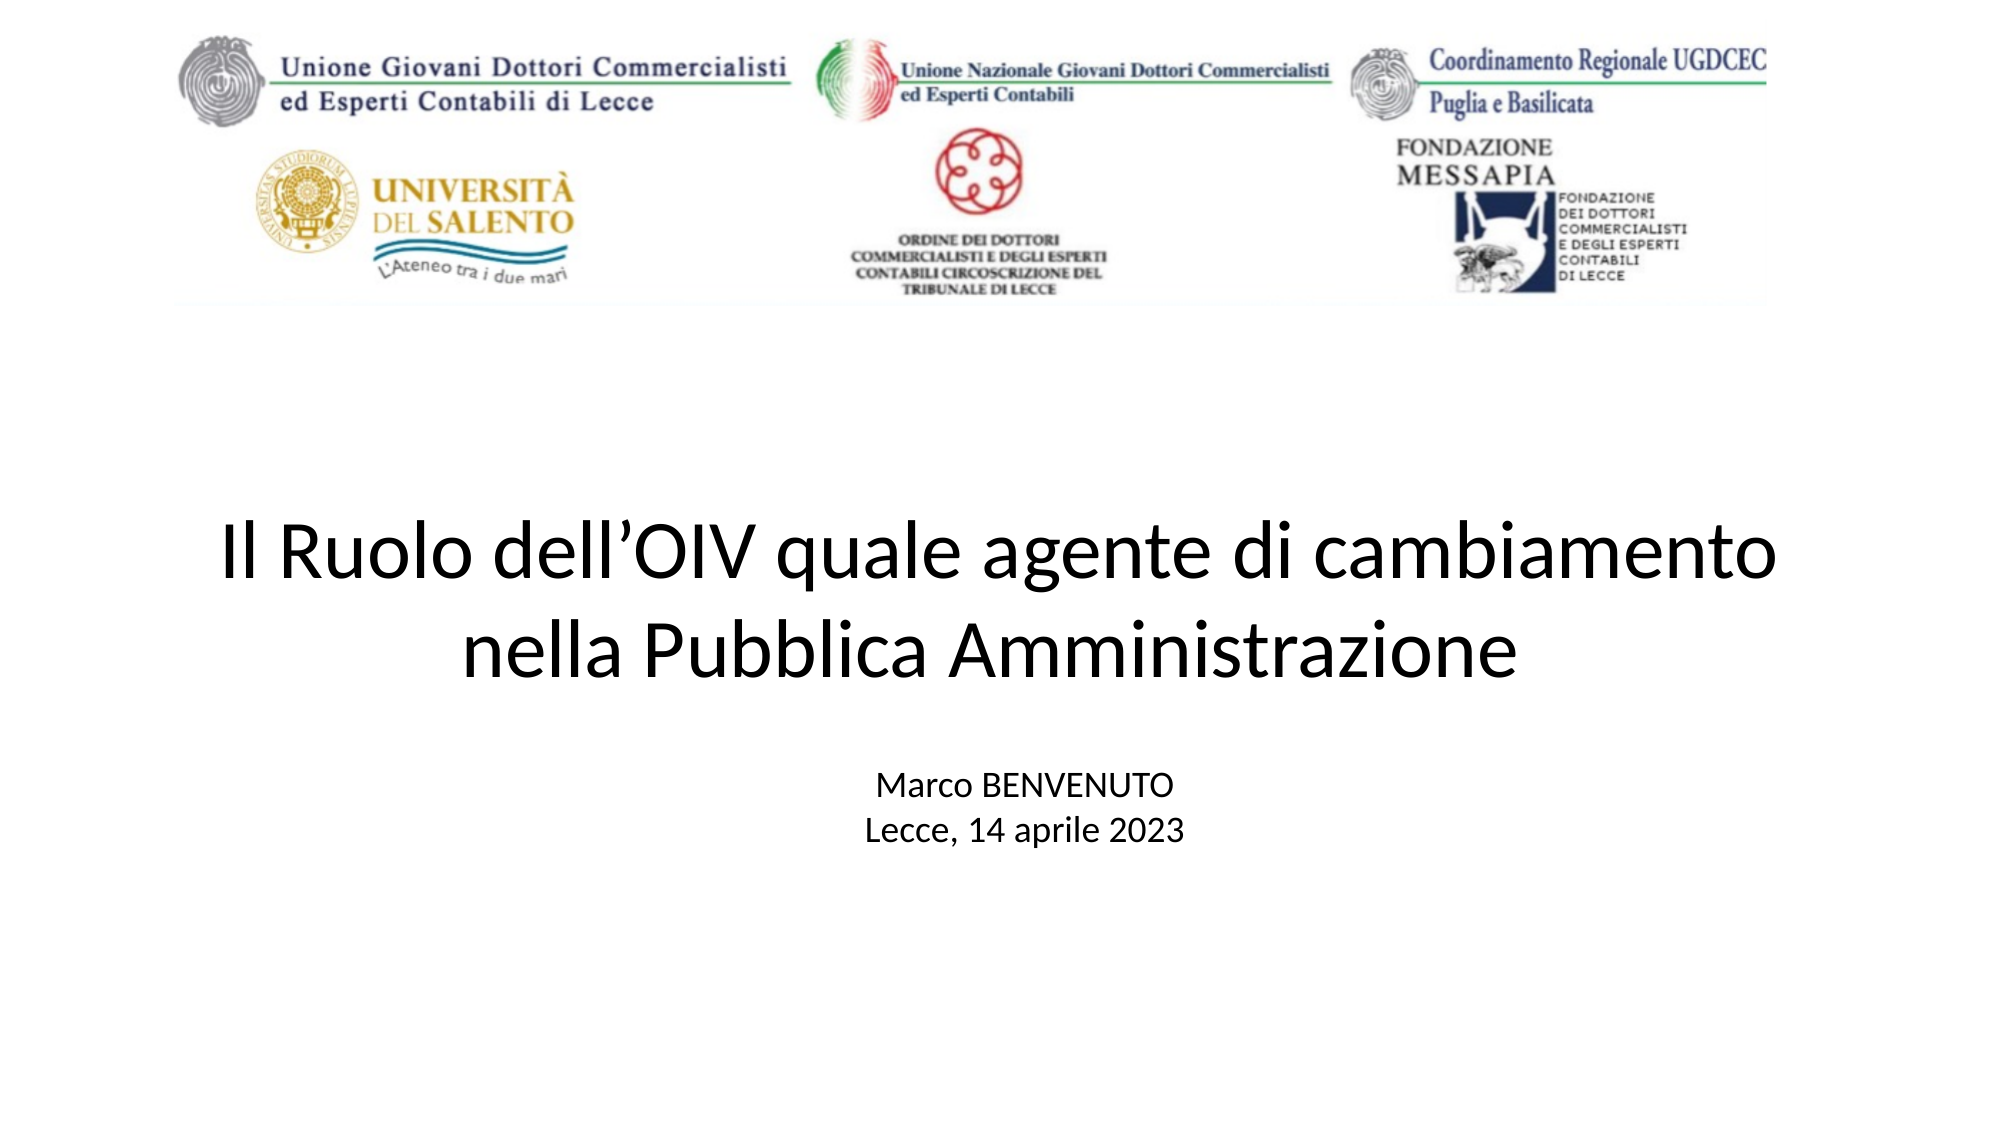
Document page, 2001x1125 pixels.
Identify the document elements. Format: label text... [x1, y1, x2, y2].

picture [174, 19, 1767, 307]
text_box Marco BENVENUTO Lecce, 14 aprile 2023 [525, 752, 1525, 857]
subtitle Il Ruolo dell’OIV quale agente di cambiamento nella Pubblica Amministrazione [187, 494, 1813, 859]
